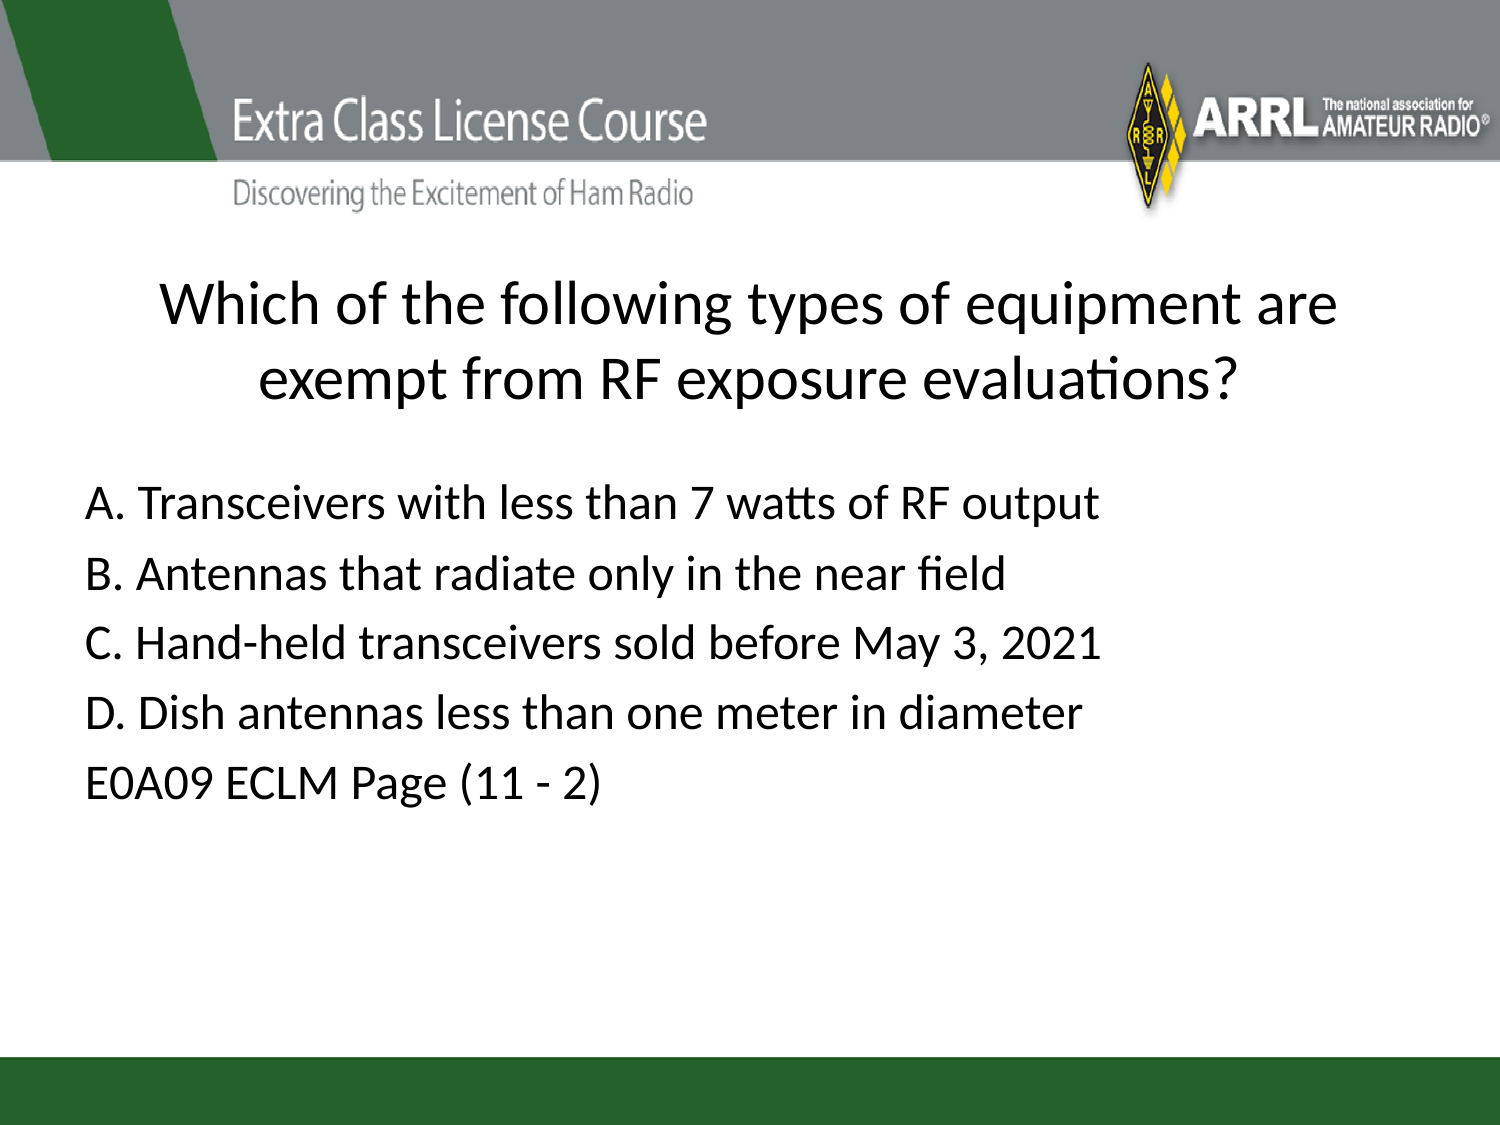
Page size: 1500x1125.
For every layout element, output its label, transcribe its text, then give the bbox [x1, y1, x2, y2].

title Which of the following types of equipment are exempt from RF exposure evaluations? [75, 254, 1425, 435]
picture [0, 0, 1500, 1125]
list A. Transceivers with less than 7 watts of RF output B. Antennas that radiate only in the near field C. Hand-held transceivers sold before May 3, 2021 D. Dish antennas less than one meter in diameter E0A09 ECLM Page (11 - 2) [70, 462, 1421, 888]
